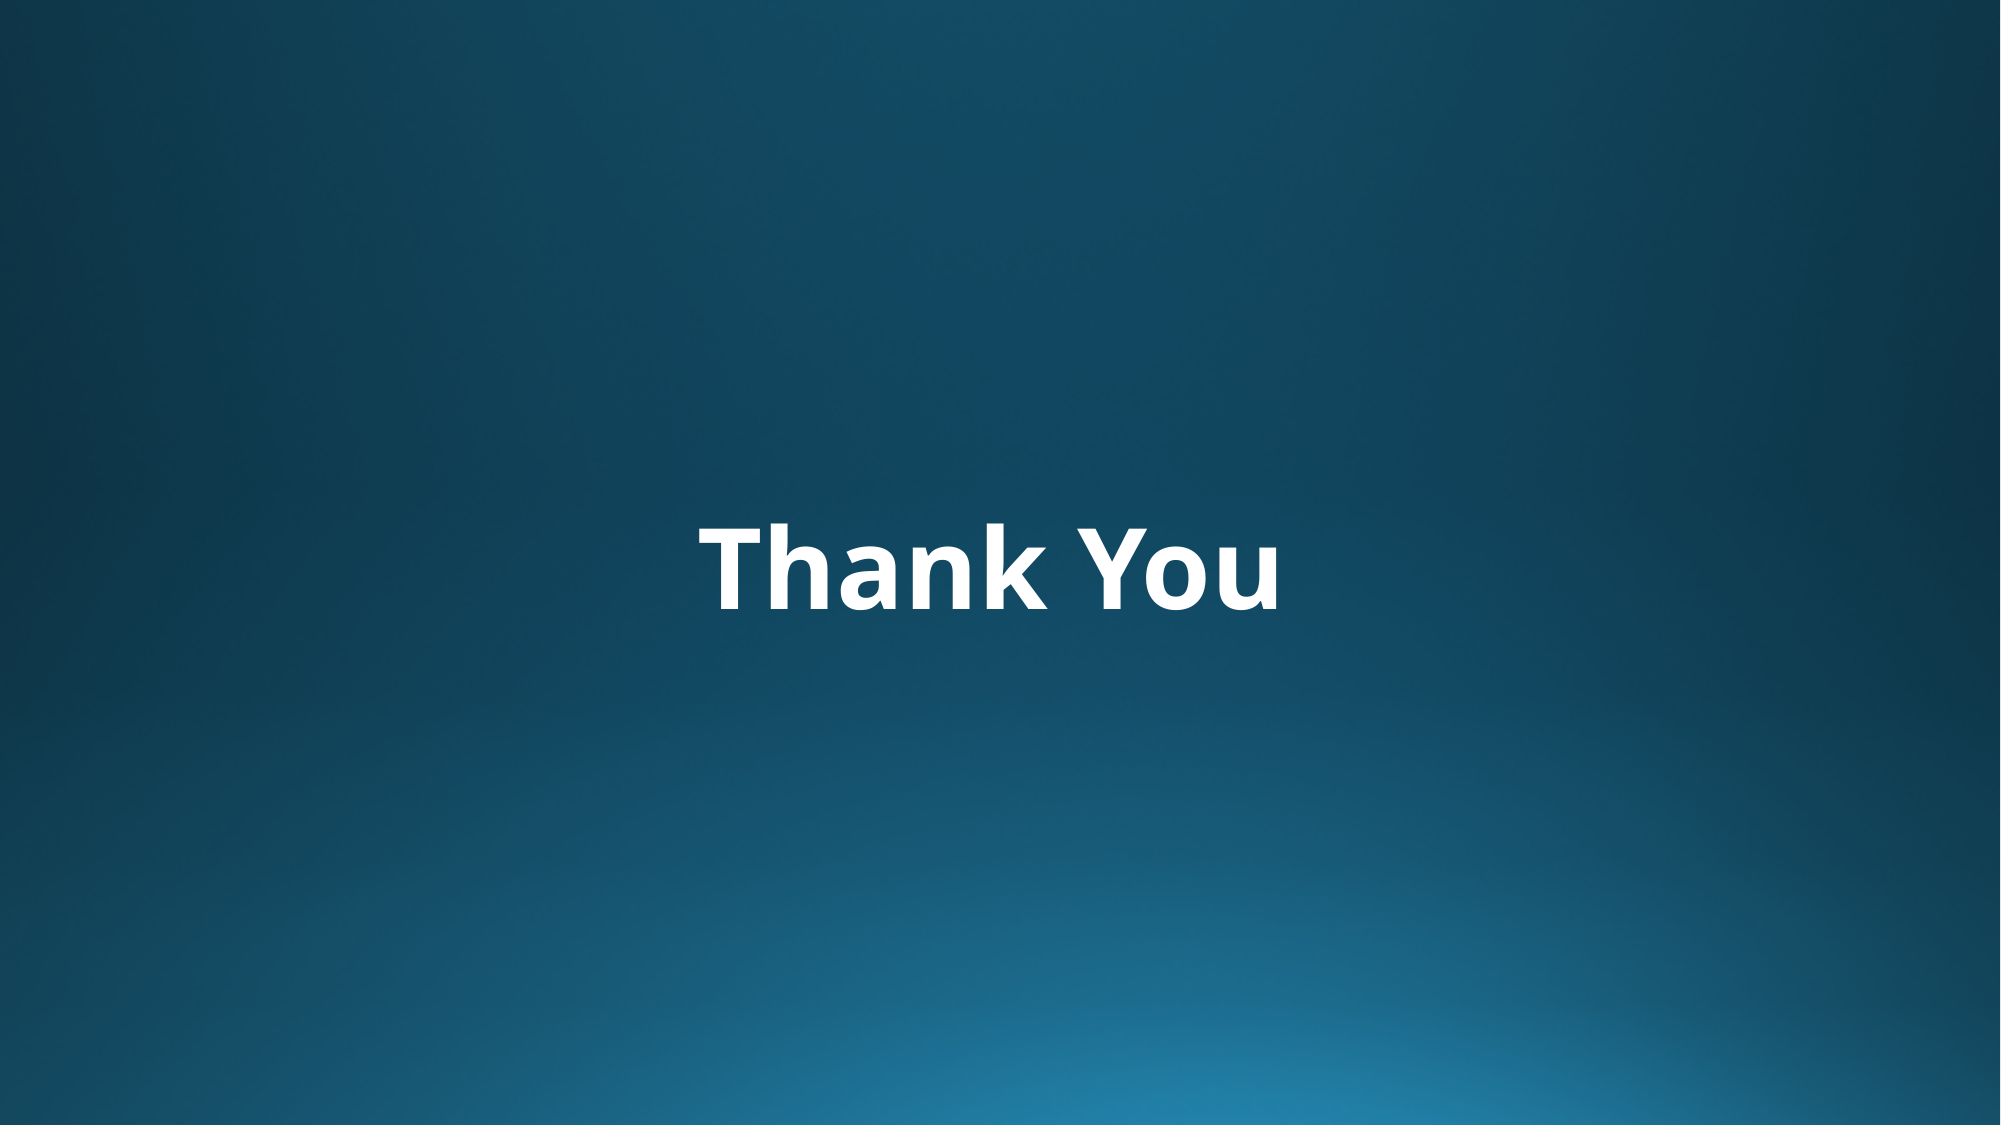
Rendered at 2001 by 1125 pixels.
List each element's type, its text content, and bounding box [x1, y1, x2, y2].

text_box Thank You [682, 489, 1301, 640]
picture [0, 0, 2001, 1125]
